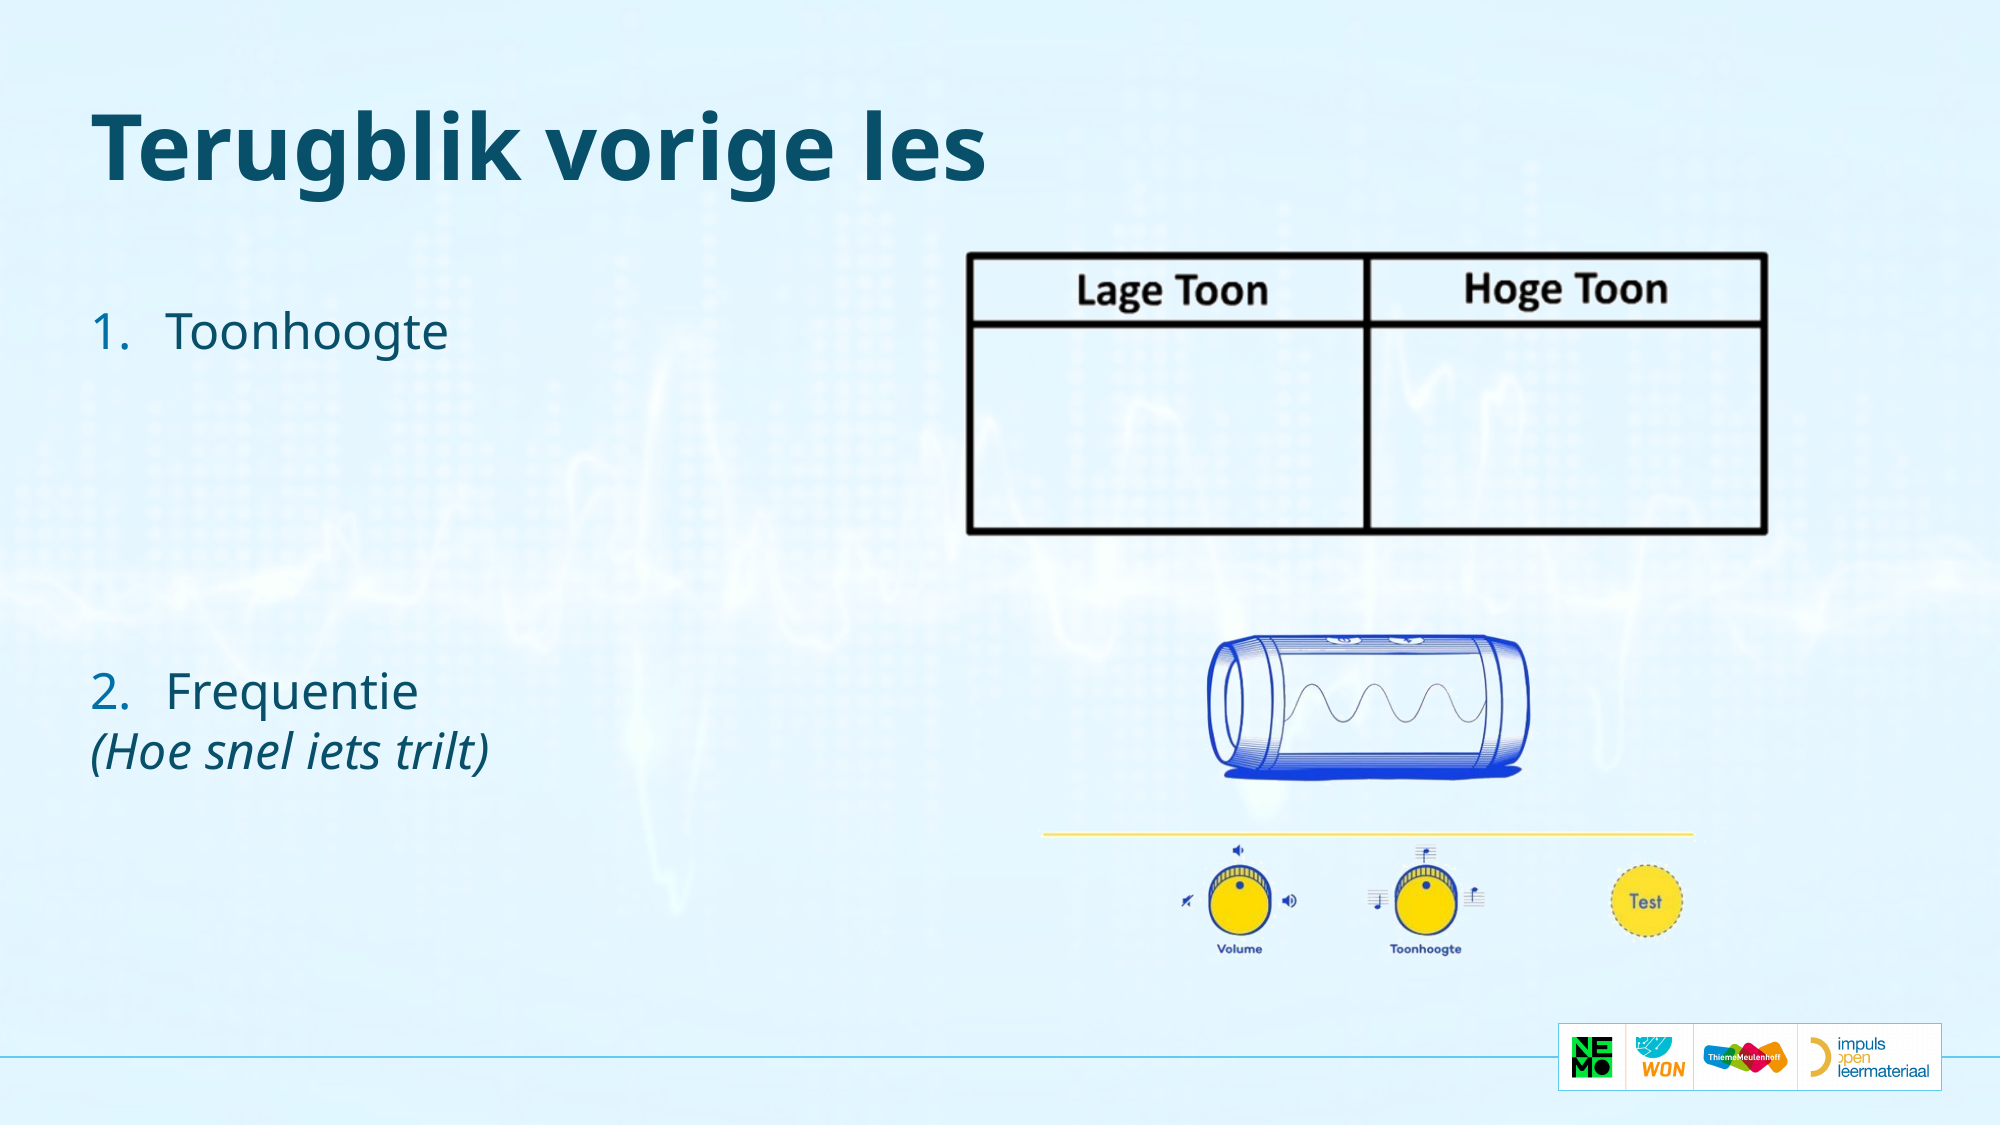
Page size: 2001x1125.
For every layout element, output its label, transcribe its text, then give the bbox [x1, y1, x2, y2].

list Toonhoogte Frequentie (Hoe snel iets trilt) [90, 299, 905, 894]
title Terugblik vorige les [90, 89, 1910, 247]
picture [964, 246, 1941, 1090]
